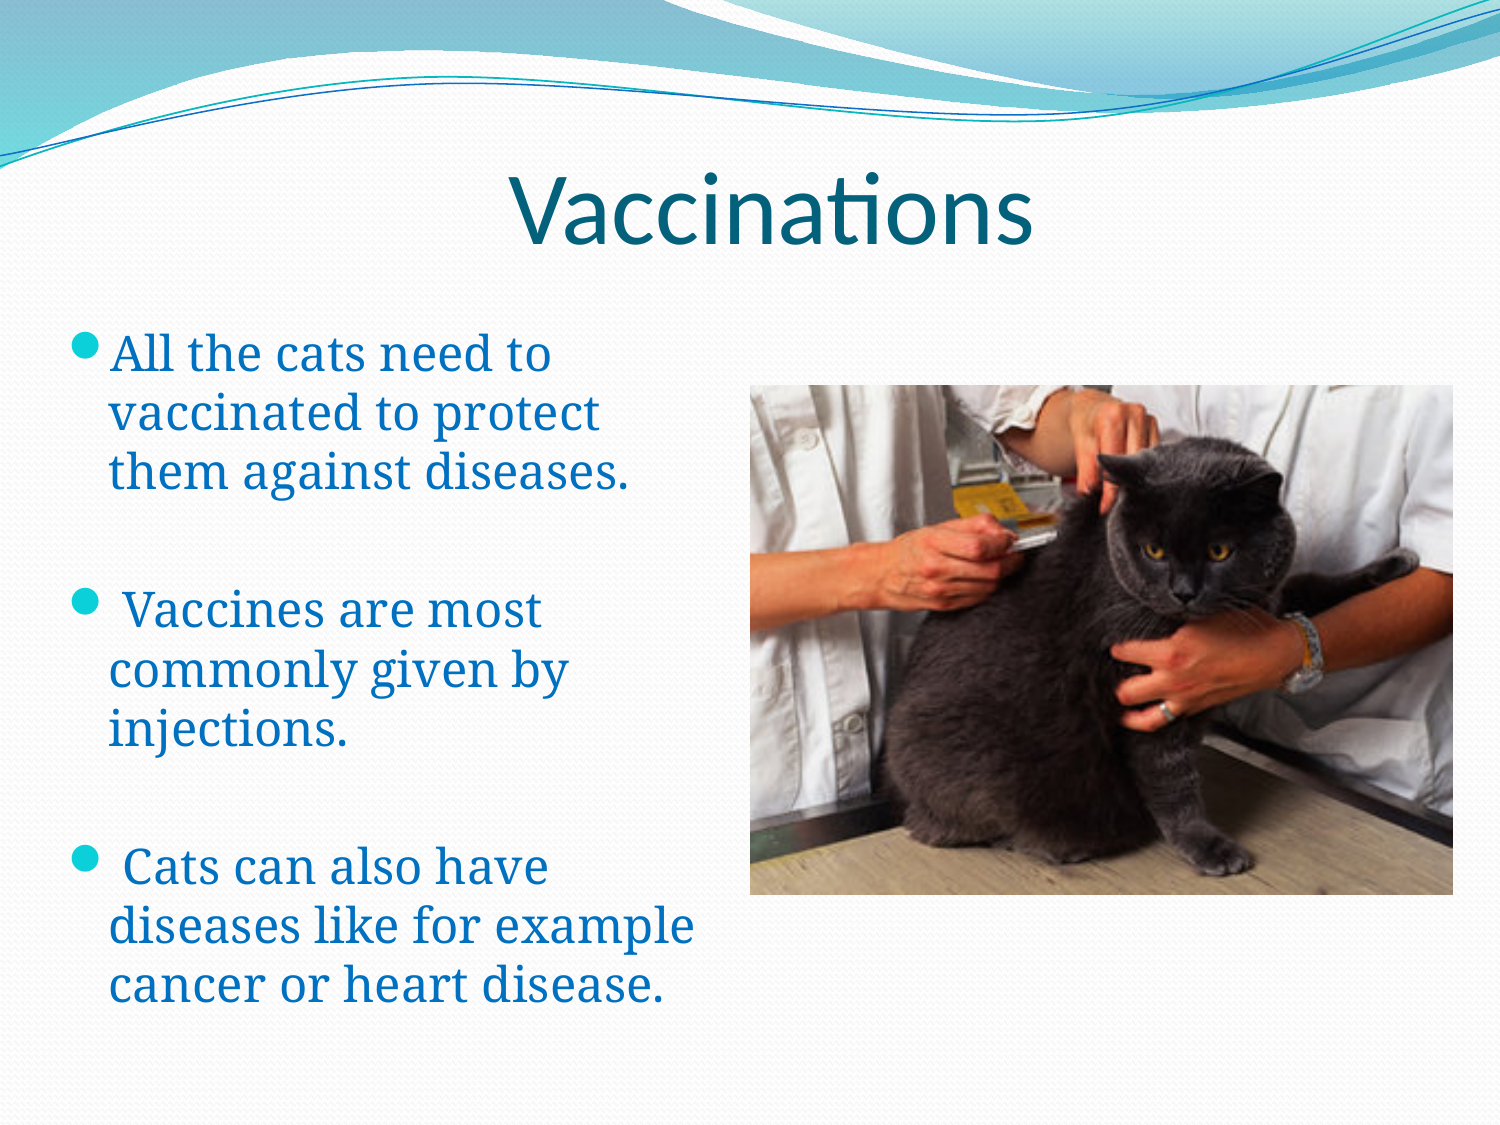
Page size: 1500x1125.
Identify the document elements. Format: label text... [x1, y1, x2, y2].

picture [749, 385, 1454, 896]
title Vaccinations [97, 78, 1448, 266]
list All the cats need to vaccinated to protect them against diseases. Vaccines are most commonly given by injections. Cats can also have diseases like for example cancer or heart disease. [53, 314, 716, 1042]
